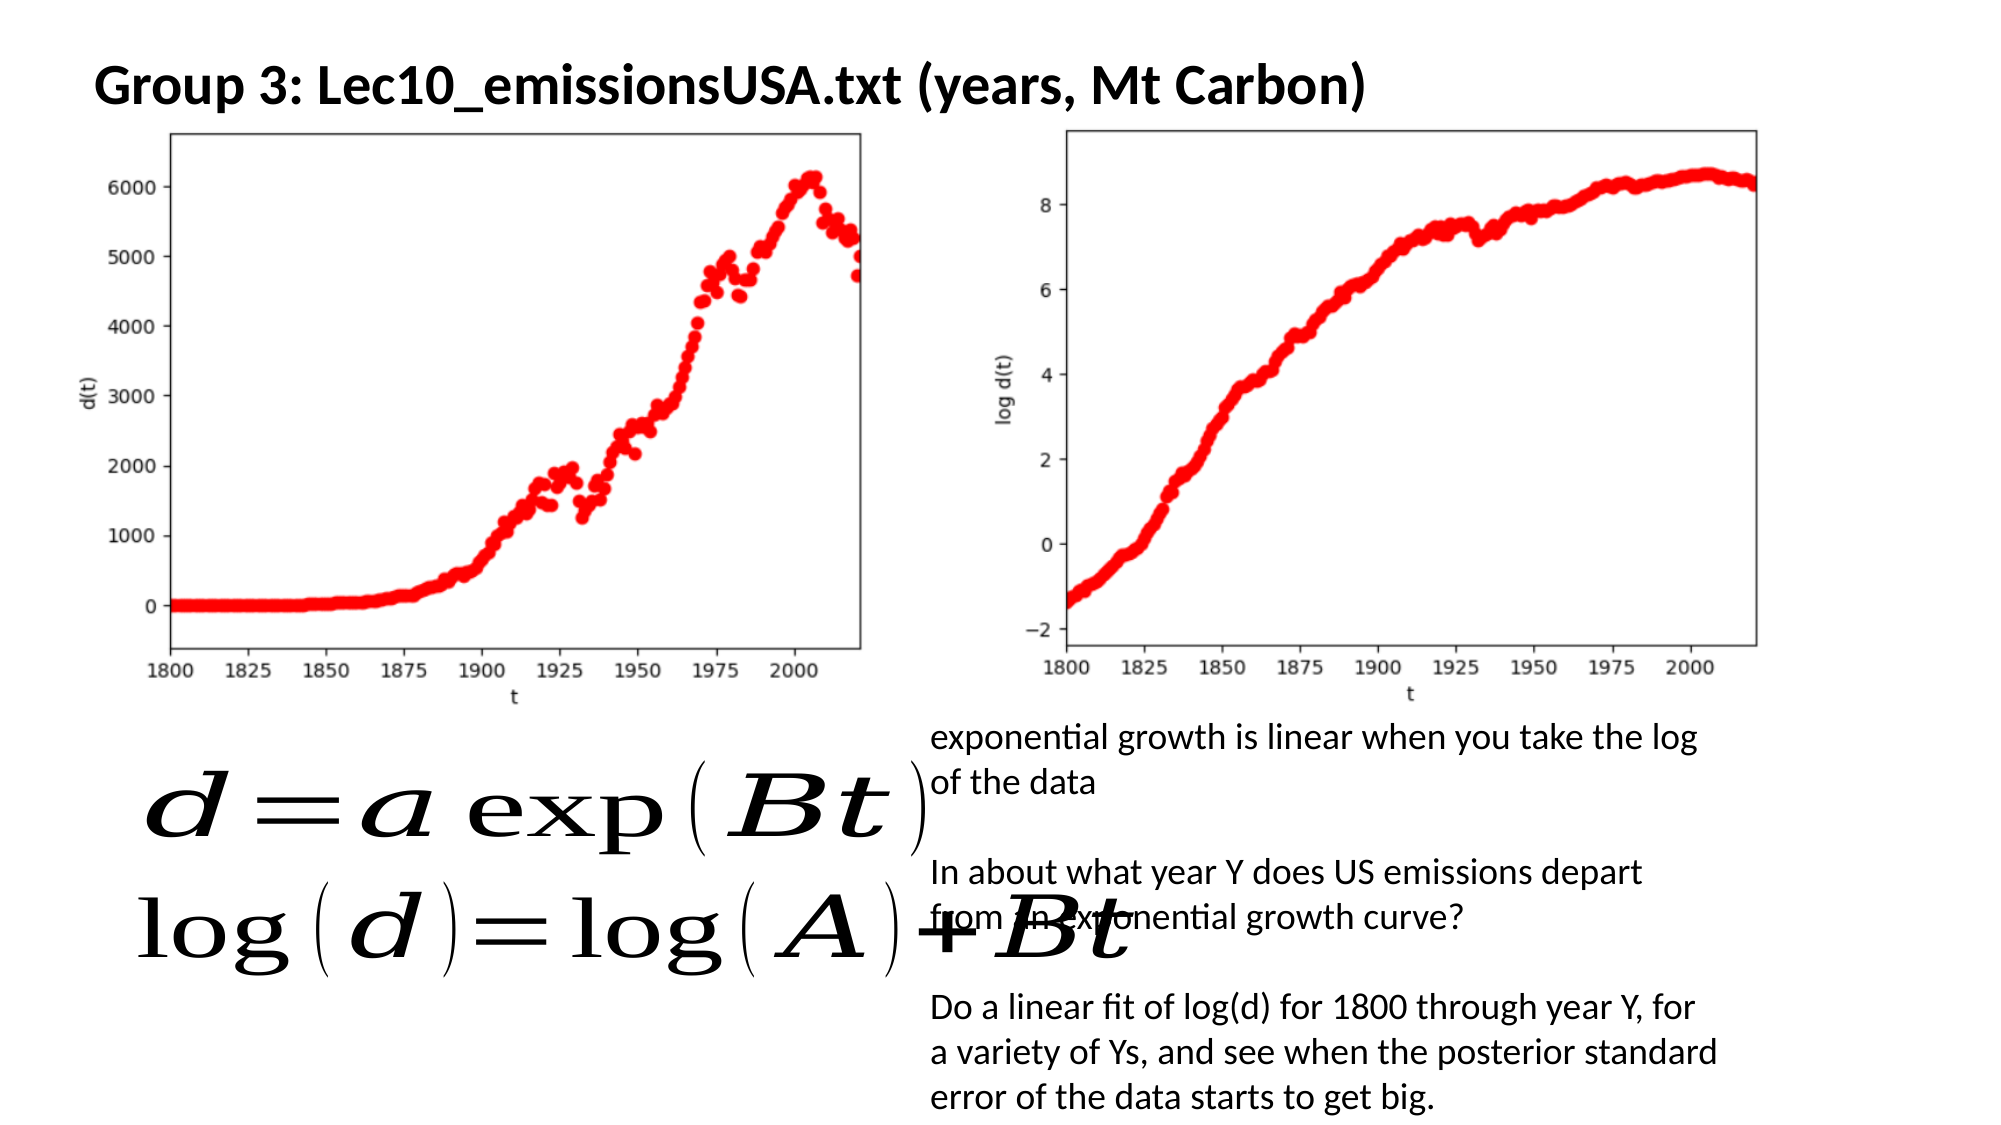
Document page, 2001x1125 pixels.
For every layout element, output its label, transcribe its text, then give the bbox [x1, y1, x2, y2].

picture [60, 124, 873, 712]
text_box exponential growth is linear when you take the log of the data In about what year Y does US emissions depart from an exponential growth curve? Do a linear fit of log(d) for 1800 through year Y, for a variety of Ys, and see when the posterior standard error of the data starts to get big. [915, 704, 1736, 1125]
picture [982, 124, 1774, 712]
text_box Group 3: Lec10_emissionsUSA.txt (years, Mt Carbon) [80, 38, 1556, 124]
